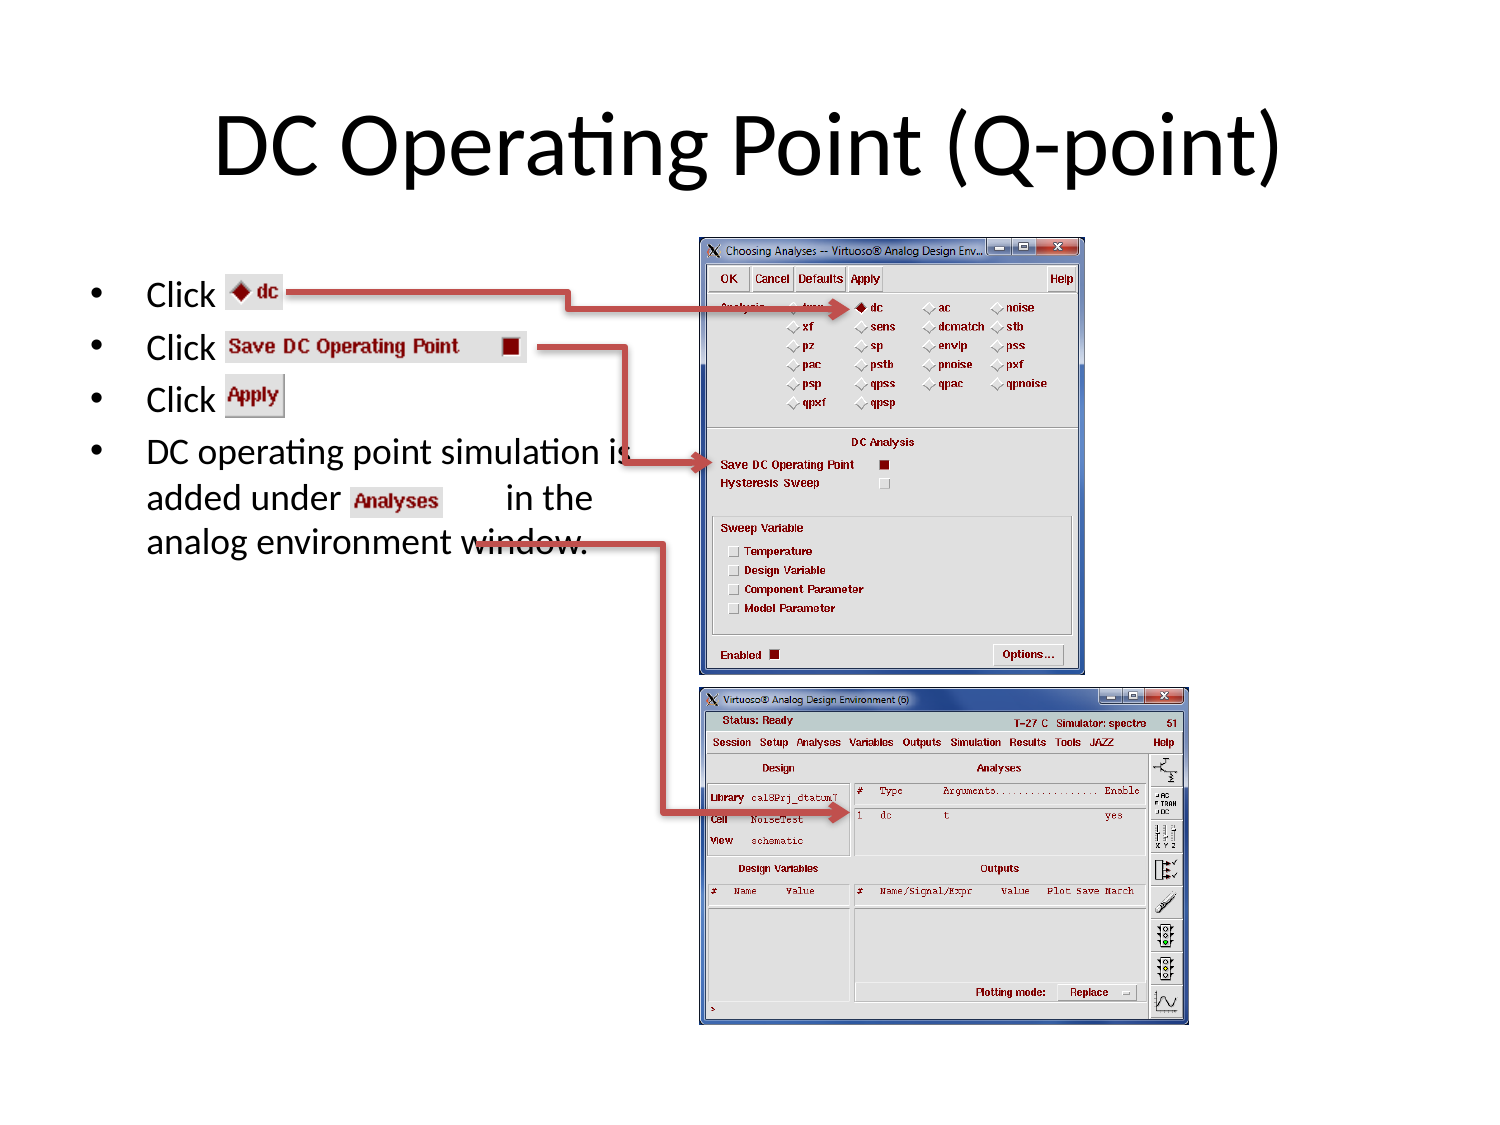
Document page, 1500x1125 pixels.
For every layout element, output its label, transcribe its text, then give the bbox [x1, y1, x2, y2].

picture [224, 374, 285, 418]
picture [224, 274, 284, 310]
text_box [537, 346, 713, 463]
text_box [285, 291, 851, 310]
picture [699, 237, 1085, 676]
list Click Click Click DC operating point simulation is added under in the analog environment window. [75, 262, 675, 1005]
picture [224, 330, 527, 363]
picture [349, 487, 443, 518]
picture [699, 687, 1190, 1026]
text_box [476, 543, 851, 813]
title DC Operating Point (Q-point) [75, 45, 1425, 233]
